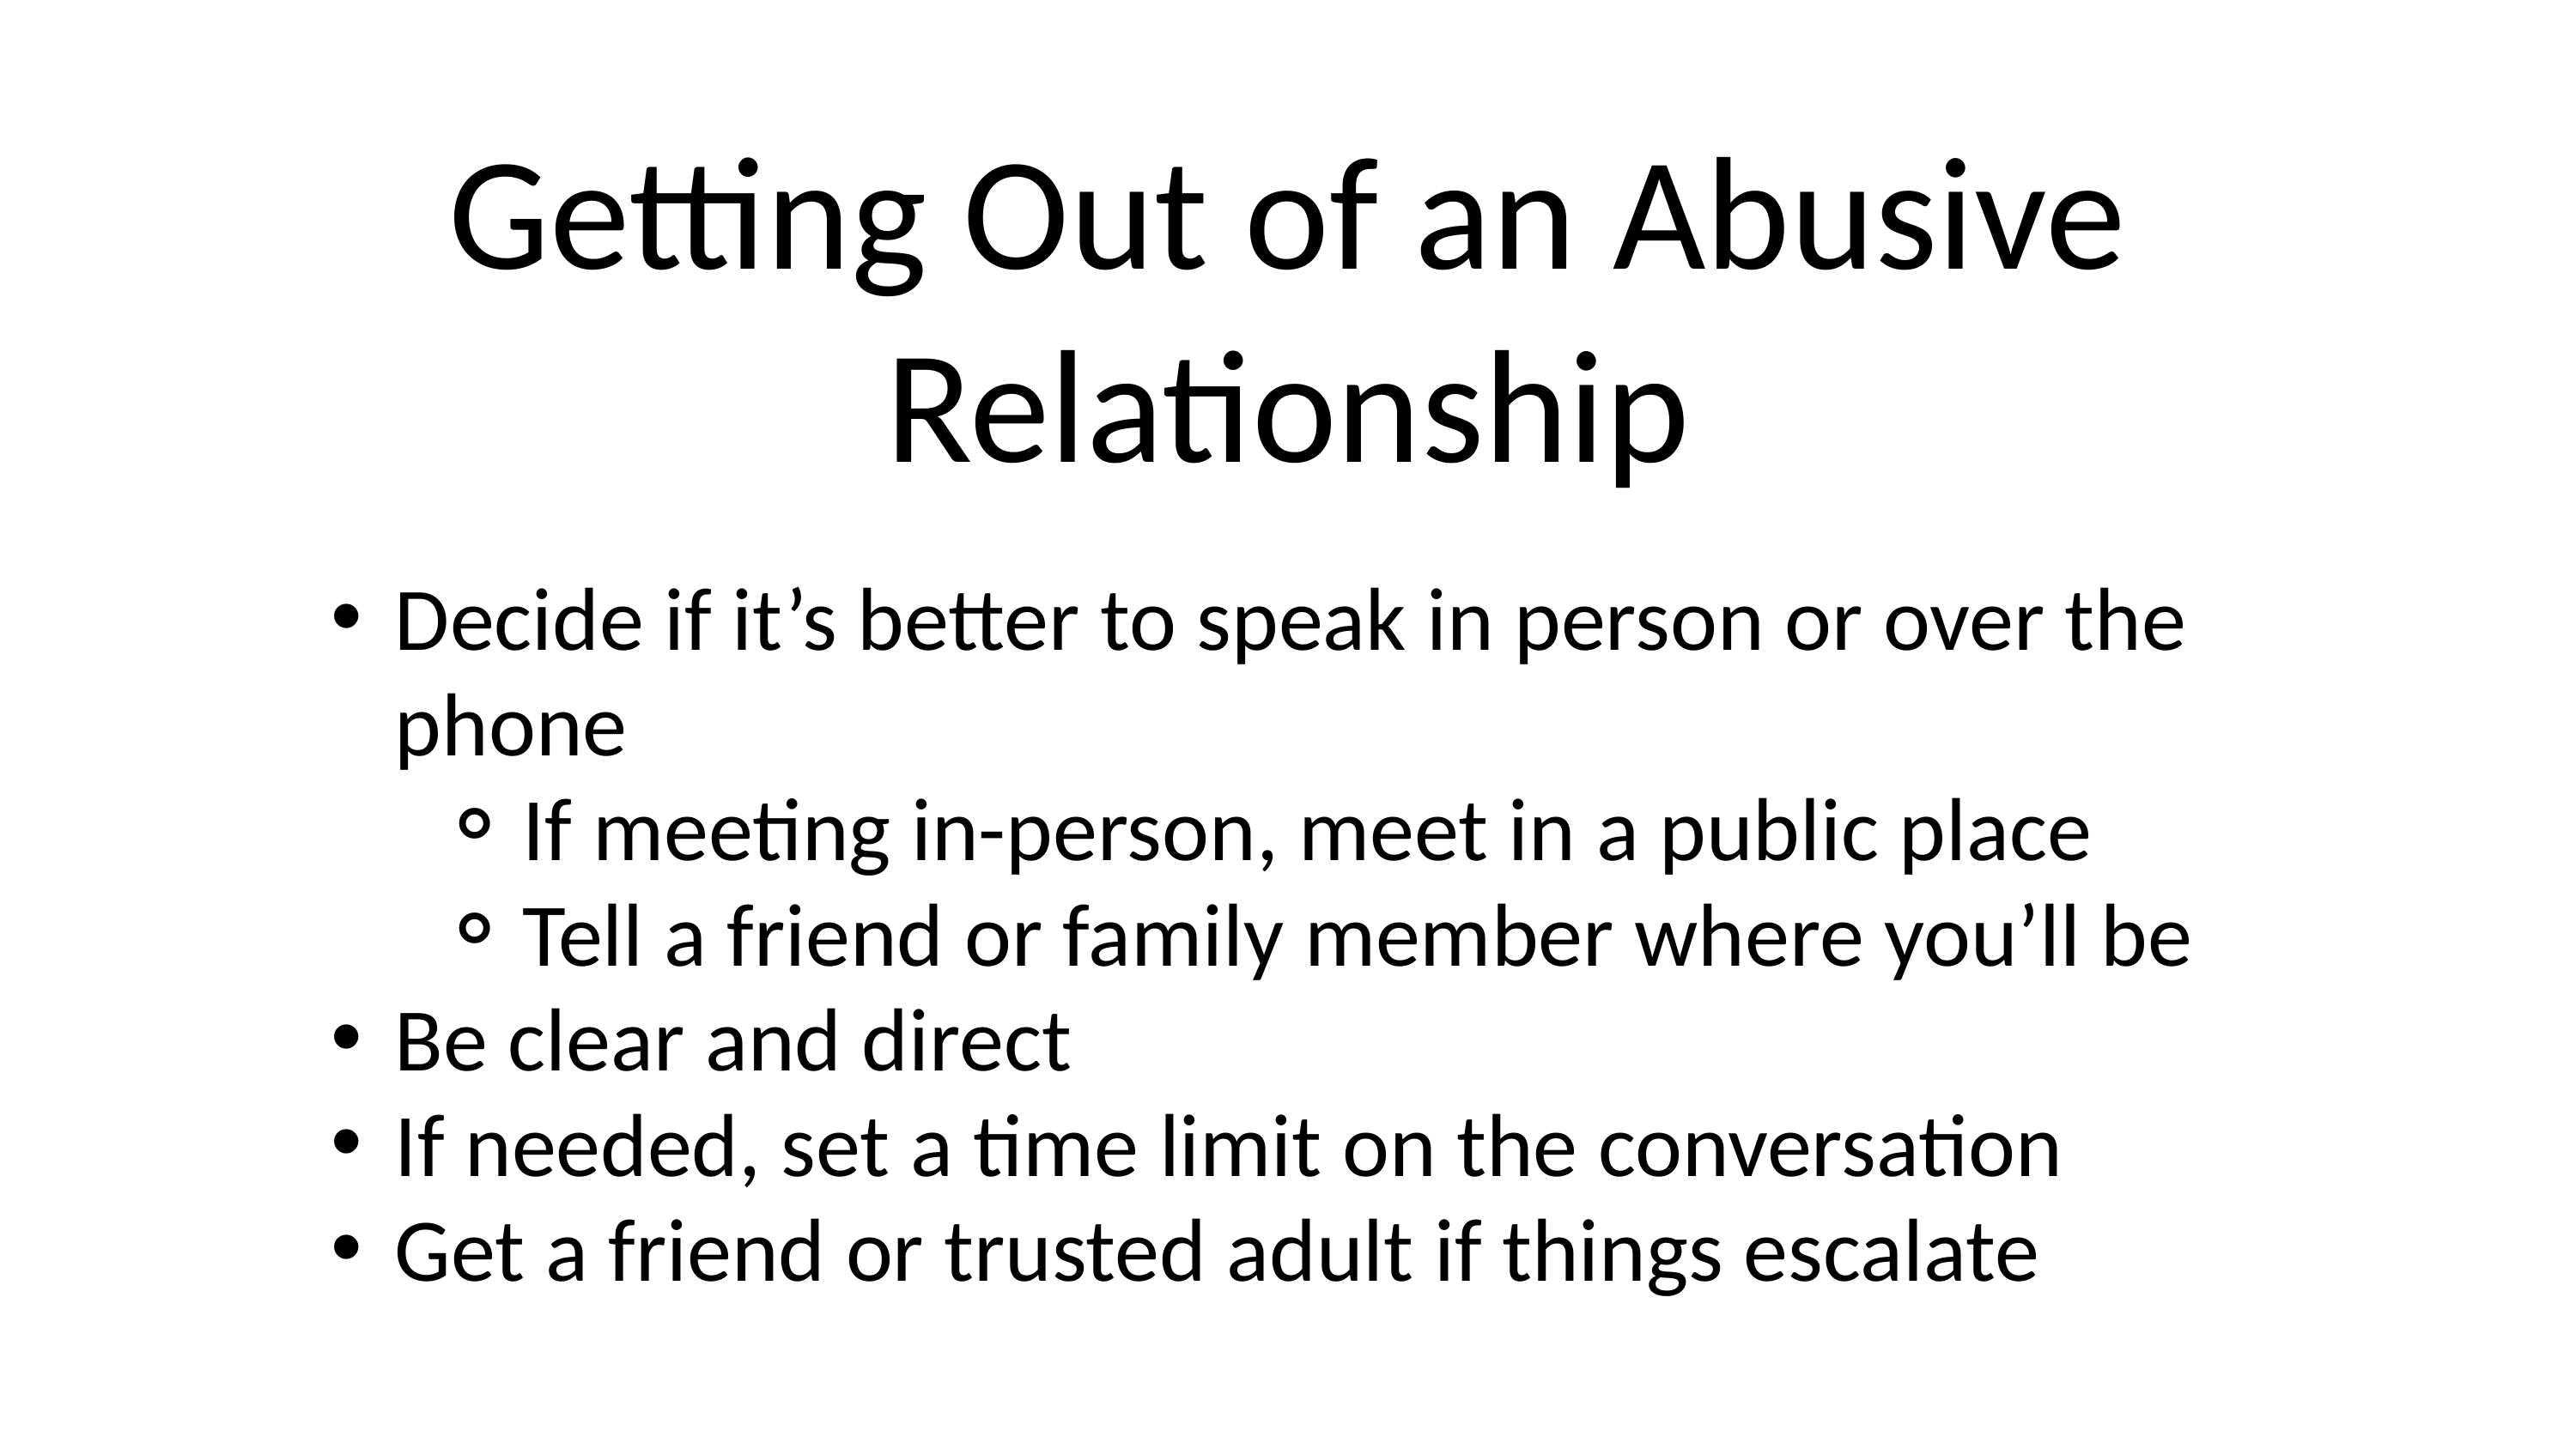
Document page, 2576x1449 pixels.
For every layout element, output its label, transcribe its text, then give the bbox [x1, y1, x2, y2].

text_box Decide if it’s better to speak in person or over the phone If meeting in-person, meet in a public place Tell a friend or family member where you’ll be Be clear and direct If needed, set a time limit on the conversation Get a friend or trusted adult if things escalate [267, 563, 2309, 1300]
text_box Getting Out of an Abusive Relationship [276, 108, 2300, 495]
